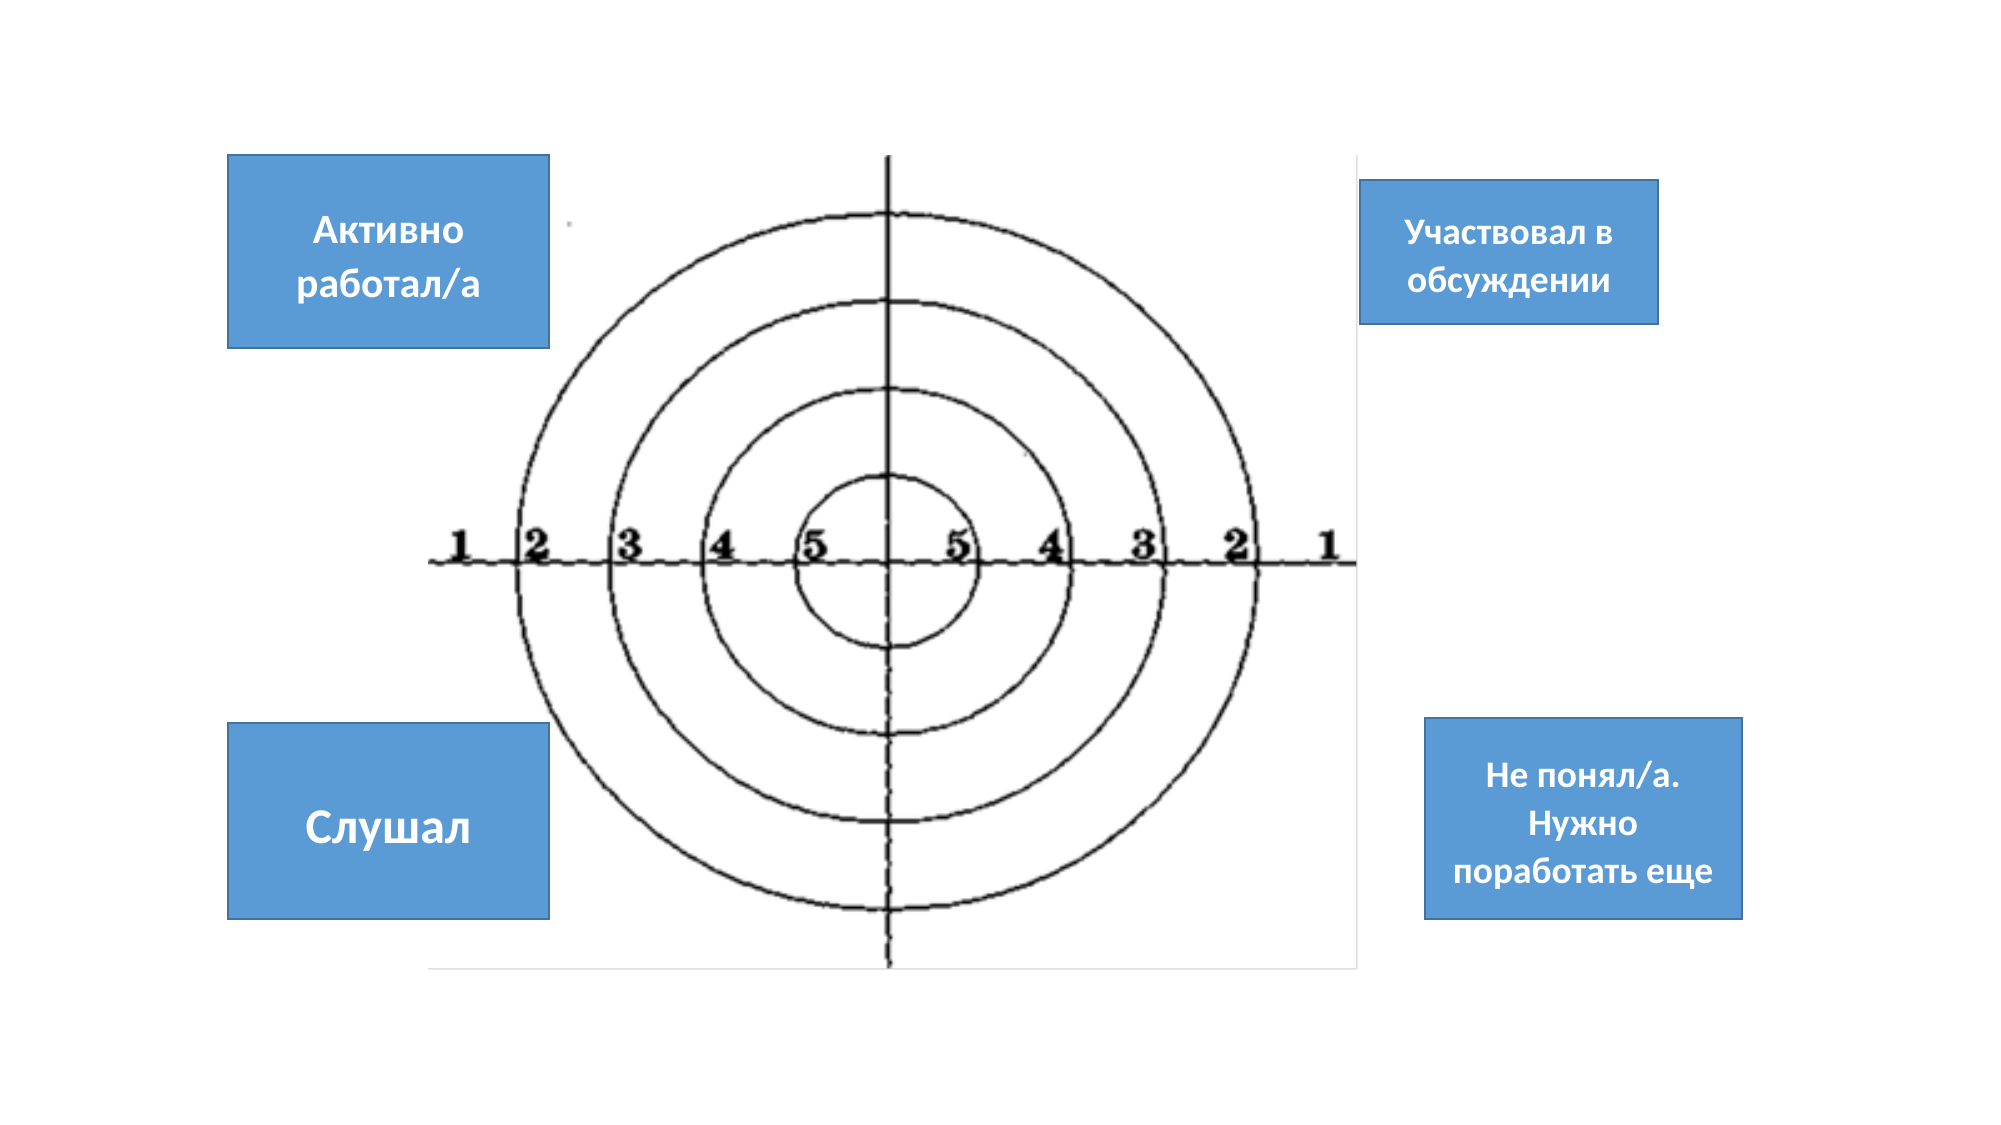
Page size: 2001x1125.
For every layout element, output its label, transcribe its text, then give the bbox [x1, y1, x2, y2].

text_box Не понял/а. Нужно поработать еще [1424, 717, 1743, 920]
text_box Слушал [227, 722, 428, 920]
text_box Активно работал/а [227, 154, 550, 349]
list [428, 155, 1360, 972]
text_box Участвовал в обсуждении [1360, 179, 1659, 325]
